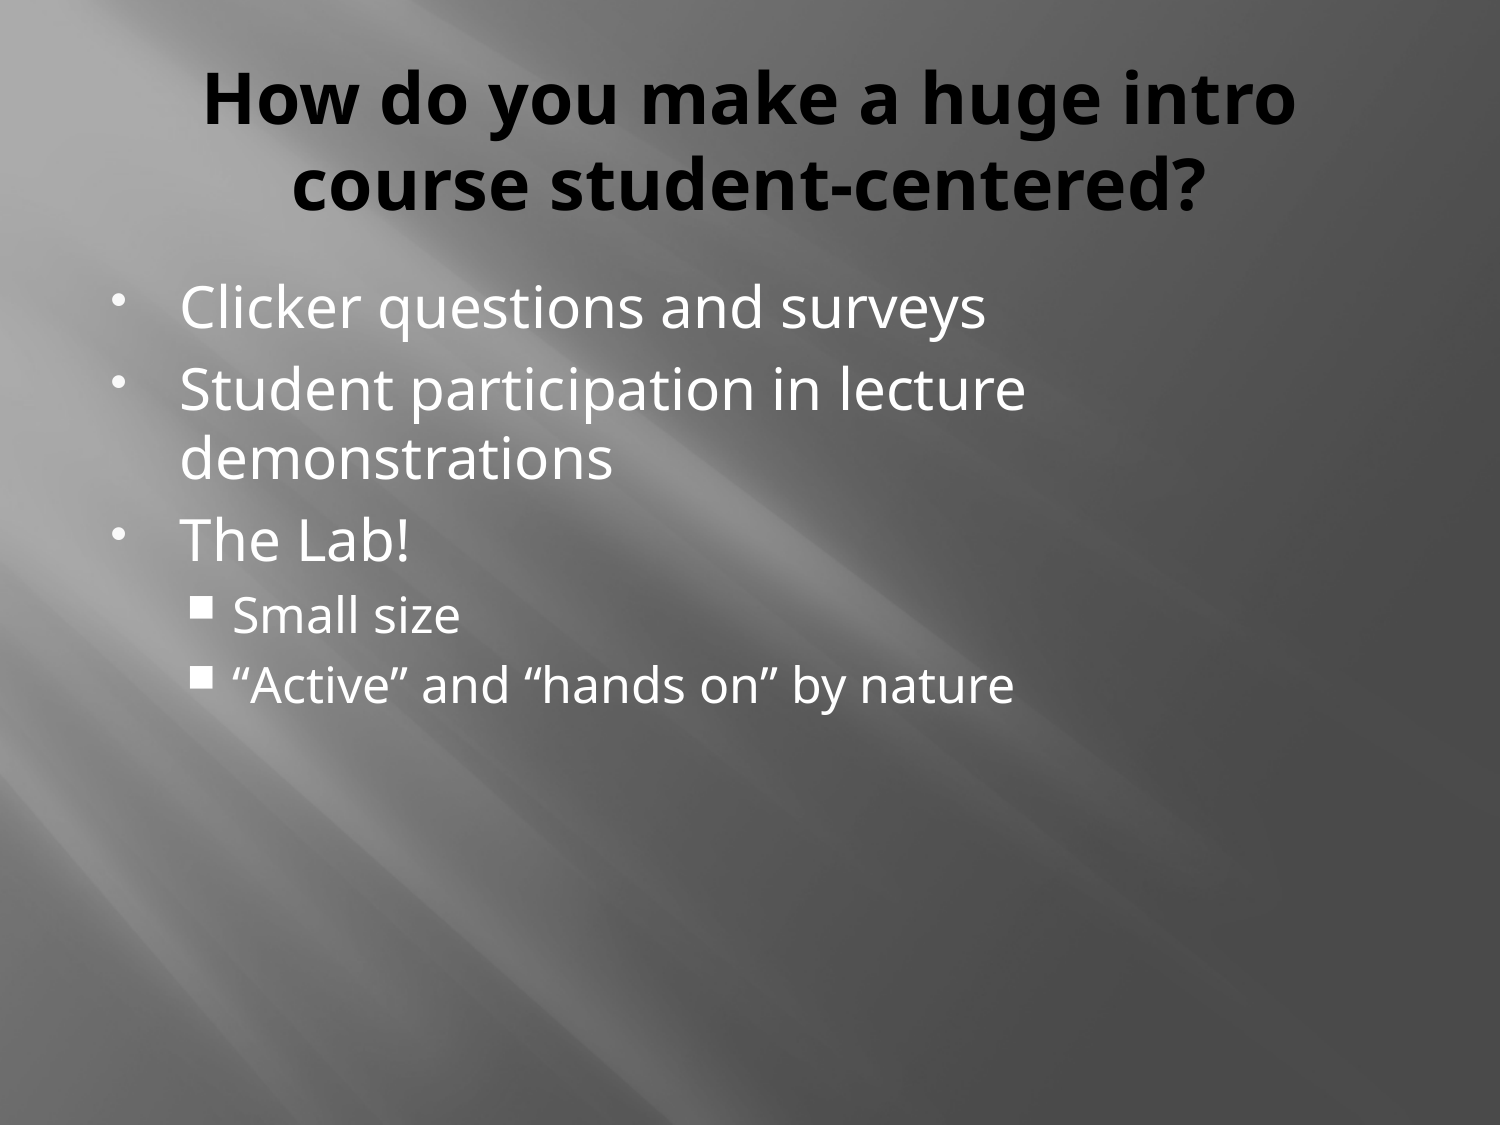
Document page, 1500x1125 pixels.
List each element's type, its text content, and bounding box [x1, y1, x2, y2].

title How do you make a huge intro course student-centered? [75, 45, 1425, 233]
list Clicker questions and surveys Student participation in lecture demonstrations The Lab! Small size “Active” and “hands on” by nature [75, 262, 1425, 1035]
